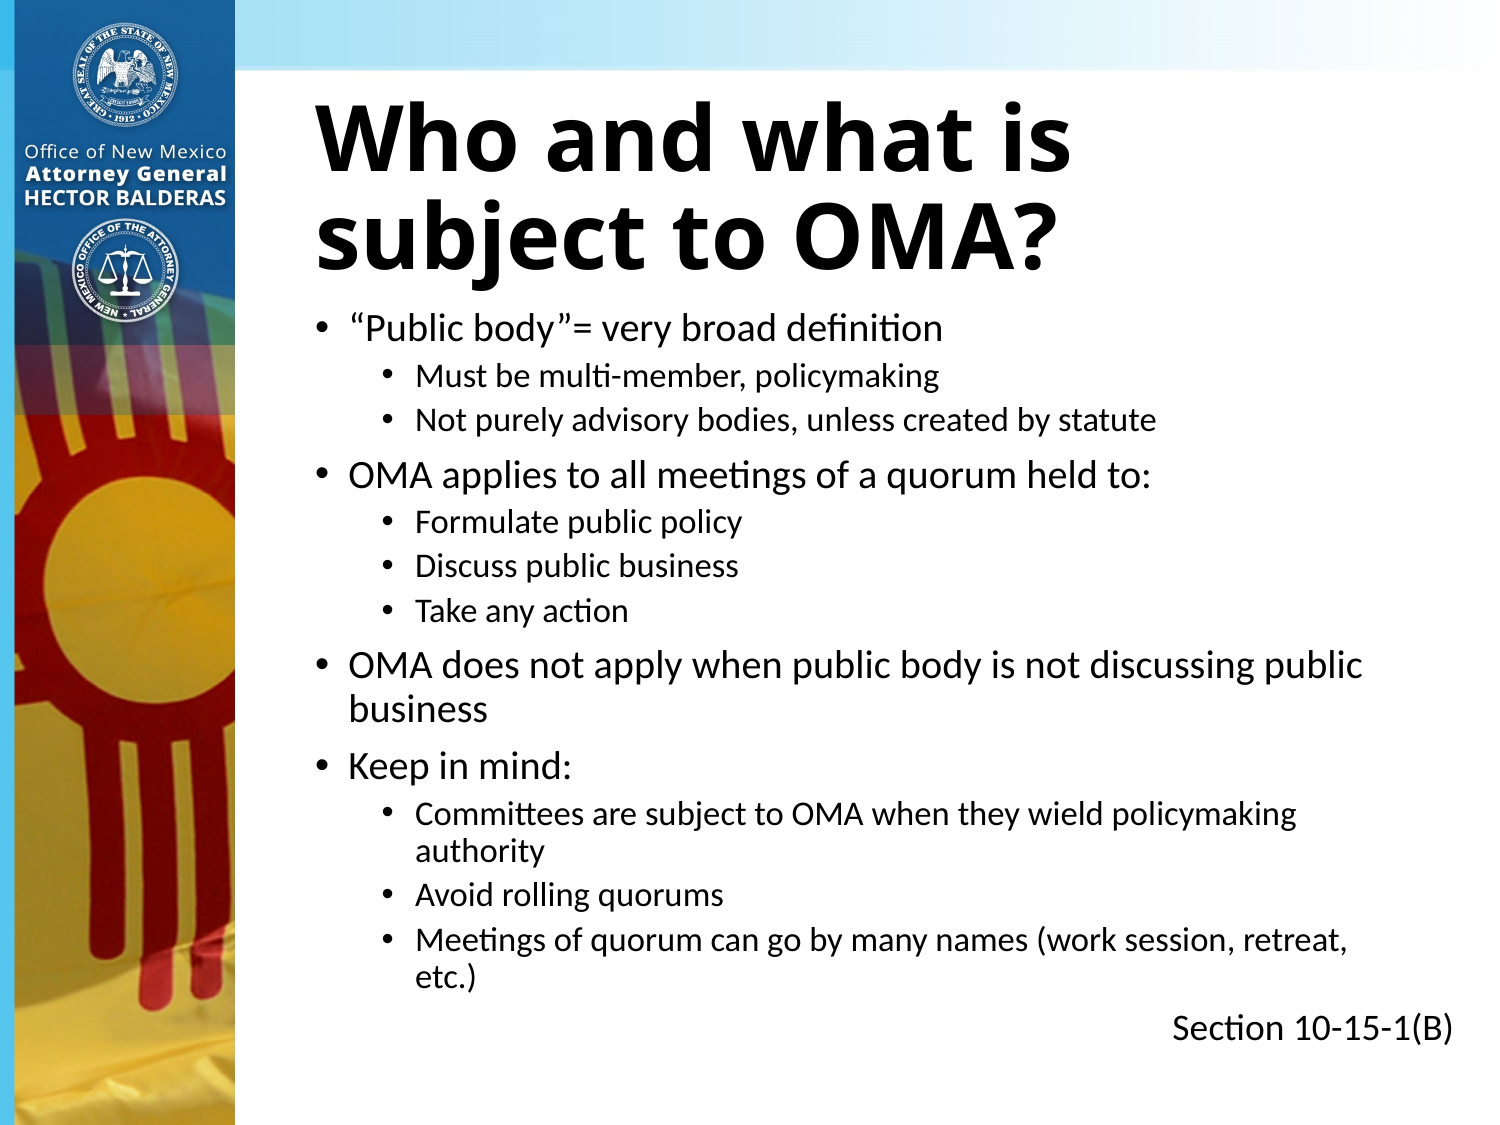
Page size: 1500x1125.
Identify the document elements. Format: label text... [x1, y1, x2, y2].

title Who and what is subject to OMA? [300, 82, 1397, 299]
picture [0, 0, 1500, 1125]
text_box Section 10-15-1(B) [1157, 995, 1475, 1055]
list “Public body”= very broad definition Must be multi-member, policymaking Not purely advisory bodies, unless created by statute OMA applies to all meetings of a quorum held to: Formulate public policy Discuss public business Take any action OMA does not apply when public body is not discussing public business Keep in mind: Committees are subject to OMA when they wield policymaking authority Avoid rolling quorums Meetings of quorum can go by many names (work session, retreat, etc.) [300, 299, 1397, 1014]
